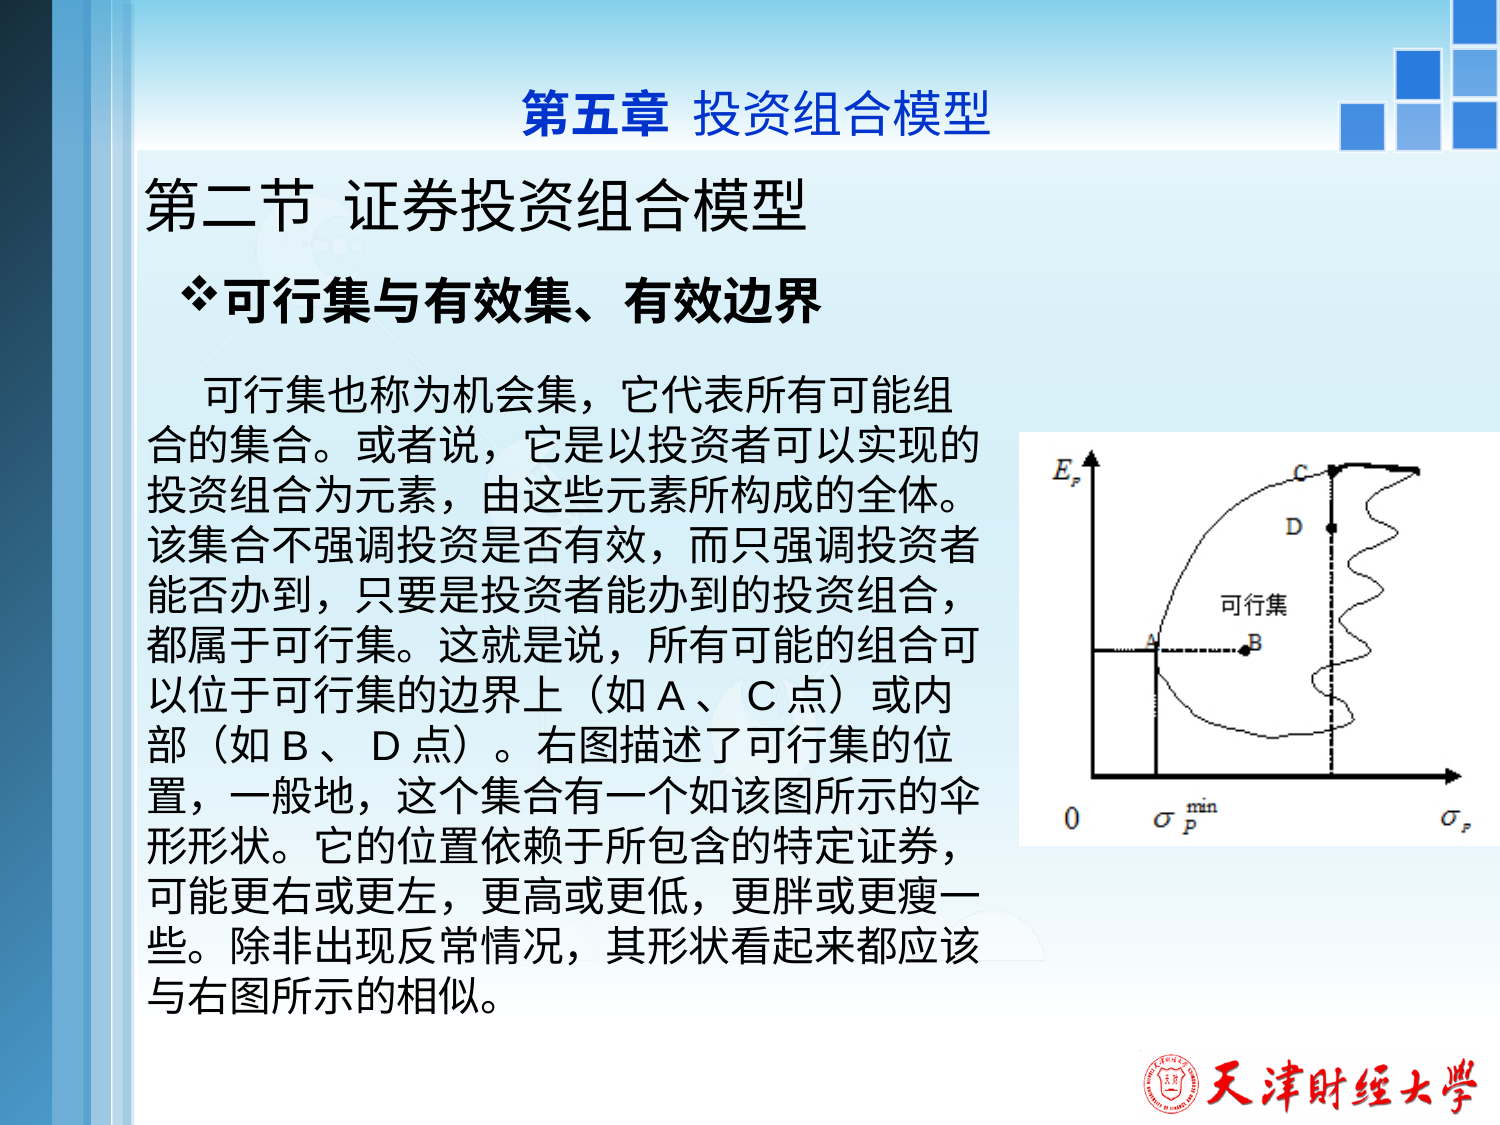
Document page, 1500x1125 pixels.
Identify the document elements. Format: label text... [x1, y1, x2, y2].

text_box 可行集与有效集、有效边界 [162, 262, 1152, 338]
picture [132, 150, 1500, 965]
text_box 第五章 投资组合模型 [131, 74, 1382, 150]
title 第二节 证券投资组合模型 [127, 154, 1115, 255]
text_box [122, 150, 132, 965]
picture [1131, 1049, 1500, 1119]
text_box 可行集也称为机会集，它代表所有可能组合的集合。或者说，它是以投资者可以实现的投资组合为元素，由这些元素所构成的全体。该集合不强调投资是否有效，而只强调投资者能否办到，只要是投资者能办到的投资组合，都属于可行集。这就是说，所有可能的组合可以位于可行集的边界上（如A、C点）或内部（如B、D点）。右图描述了可行集的位置，一般地，这个集合有一个如该图所示的伞形形状。它的位置依赖于所包含的特定证券，可能更右或更左，更高或更低，更胖或更瘦一些。除非出现反常情况，其形状看起来都应该与右图所示的相似。 [131, 361, 998, 1027]
